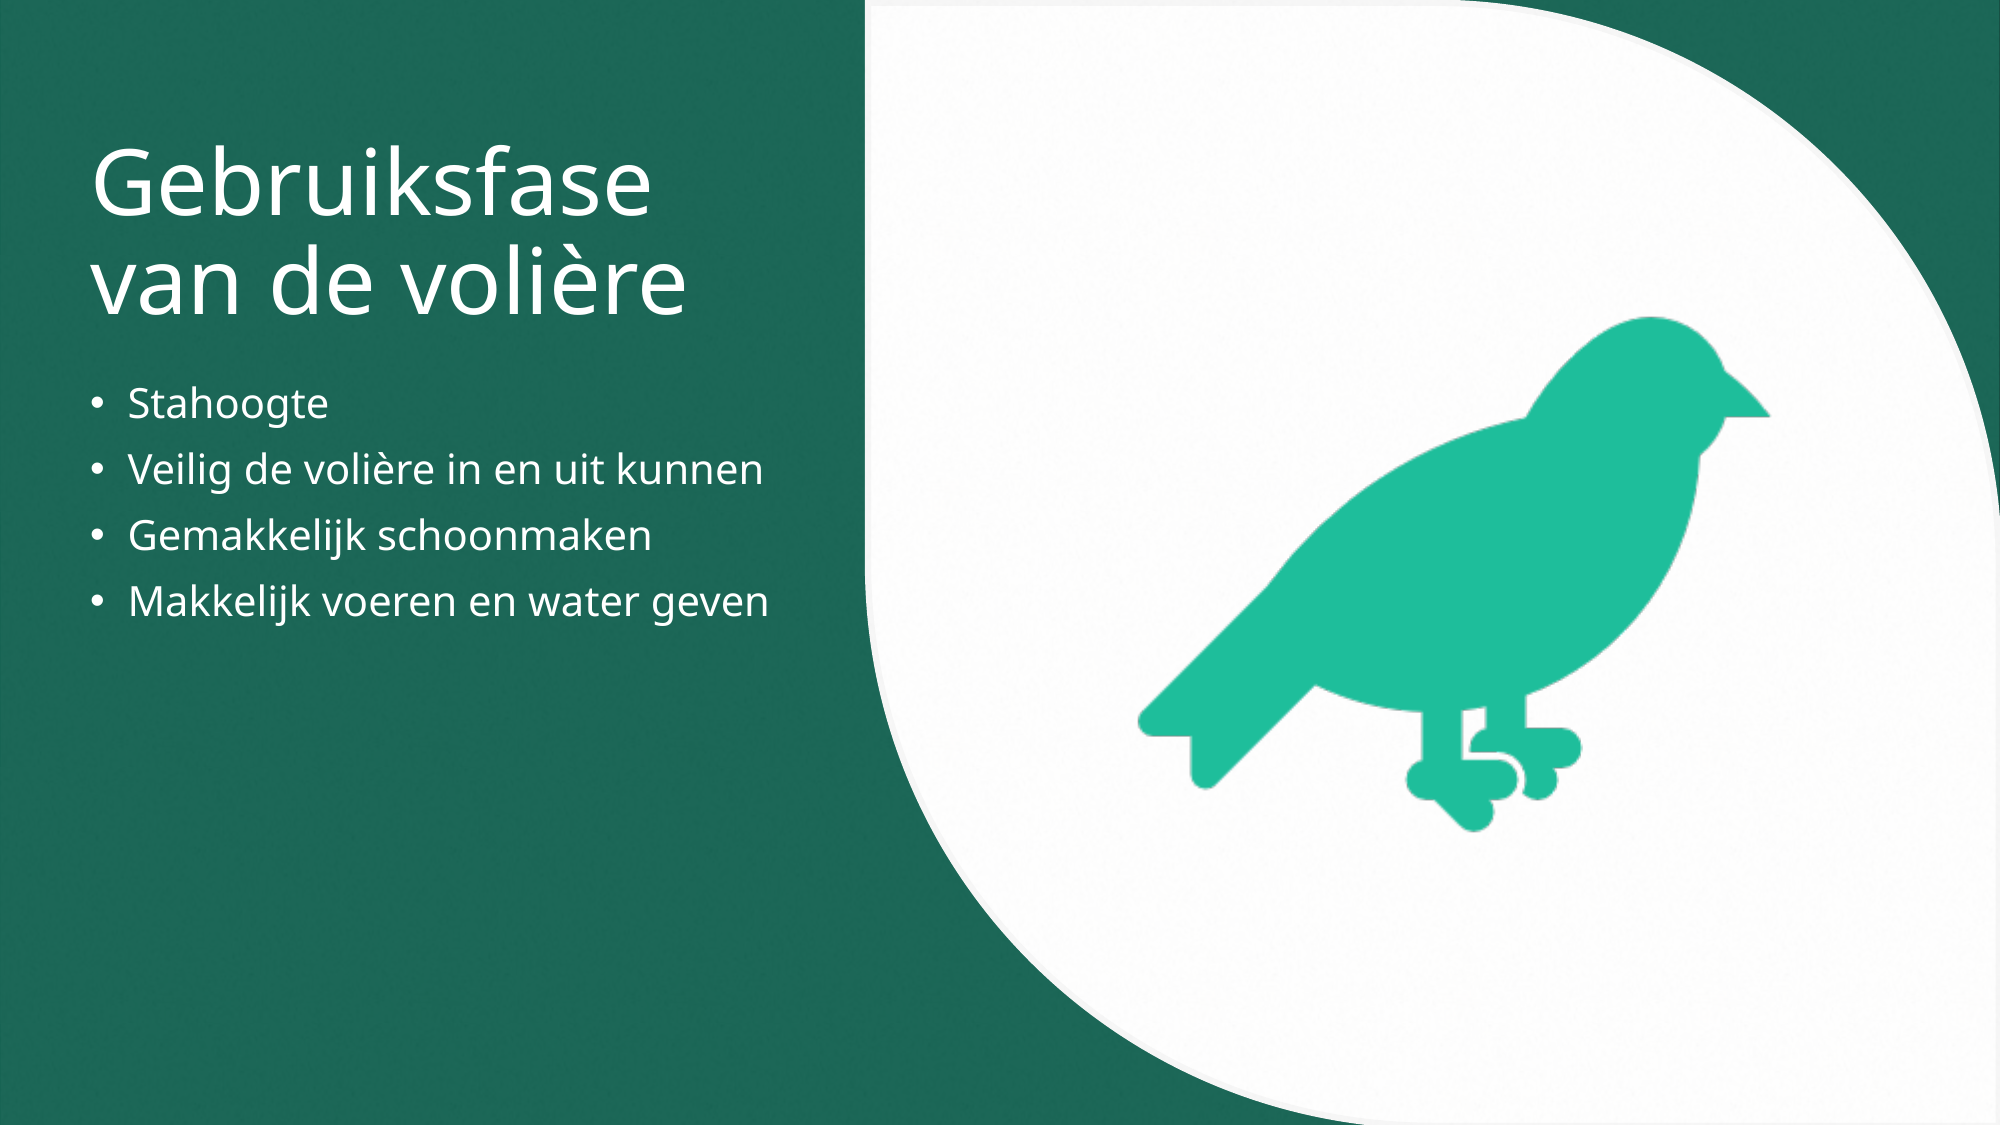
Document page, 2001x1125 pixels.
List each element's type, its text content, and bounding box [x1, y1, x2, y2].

list Stahoogte Veilig de volière in en uit kunnen Gemakkelijk schoonmaken Makkelijk voeren en water geven [75, 375, 837, 1013]
picture [1070, 190, 1836, 956]
text_box [0, 0, 2000, 1125]
title Gebruiksfase van de volière [75, 124, 837, 342]
